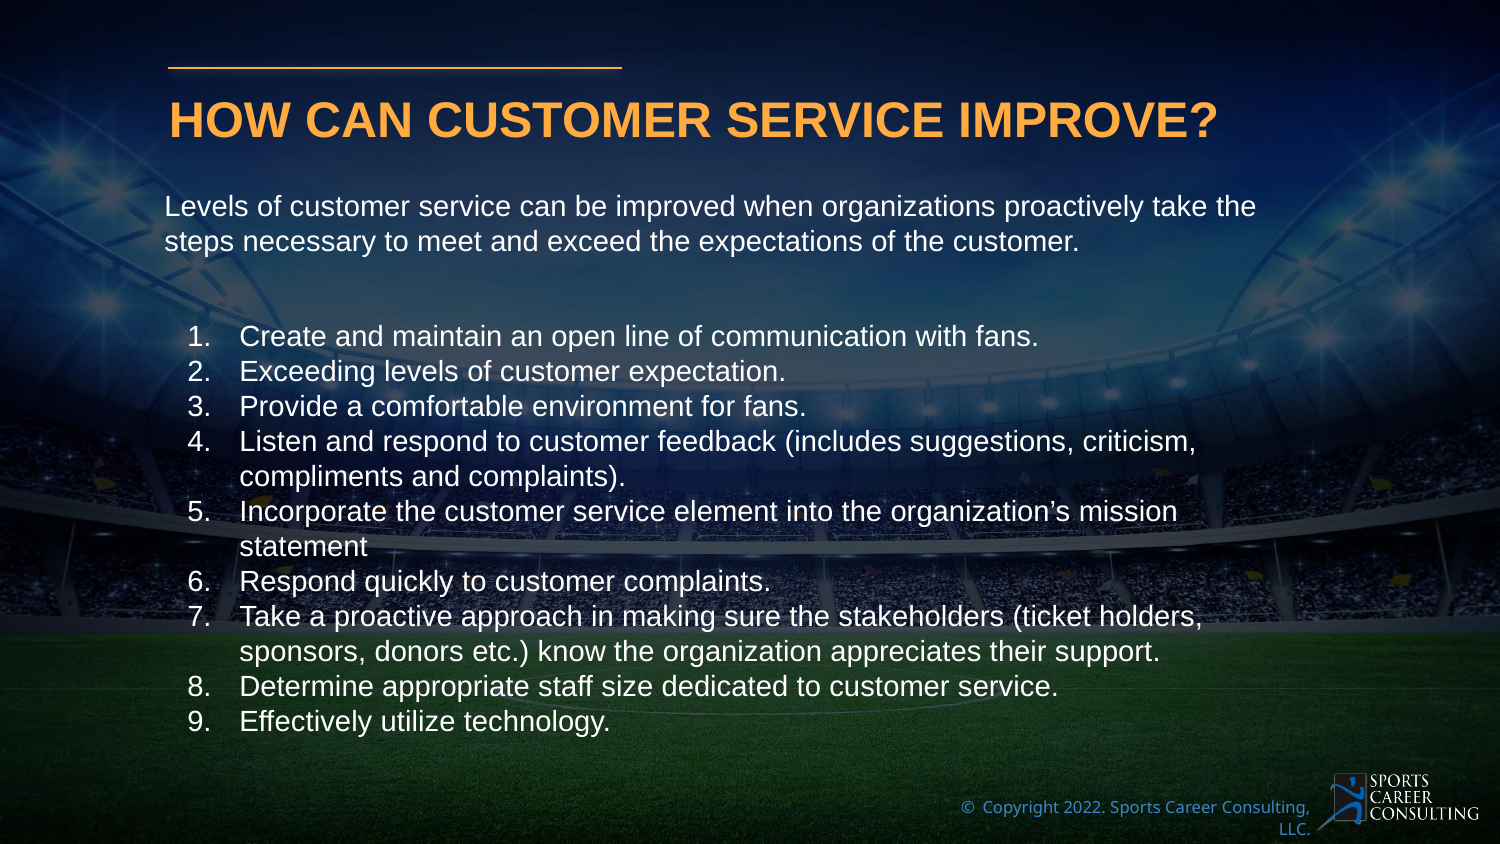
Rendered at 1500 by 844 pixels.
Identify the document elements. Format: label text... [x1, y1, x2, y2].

title HOW CAN CUSTOMER SERVICE IMPROVE? [153, 72, 1252, 172]
picture [0, 0, 1500, 844]
text_box © Copyright 2022. Sports Career Consulting, LLC. [914, 769, 1326, 844]
list Levels of customer service can be improved when organizations proactively take the steps necessary to meet and exceed the expectations of the customer. Create and maintain an open line of communication with fans. Exceeding levels of customer expectation. Provide a comfortable environment for fans. Listen and respond to customer feedback (includes suggestions, criticism, compliments and complaints). Incorporate the customer service element into the organization’s mission statement Respond quickly to customer complaints. Take a proactive approach in making sure the stakeholders (ticket holders, sponsors, donors etc.) know the organization appreciates their support. Determine appropriate staff size dedicated to customer service. Effectively utilize technology. [149, 172, 1326, 672]
